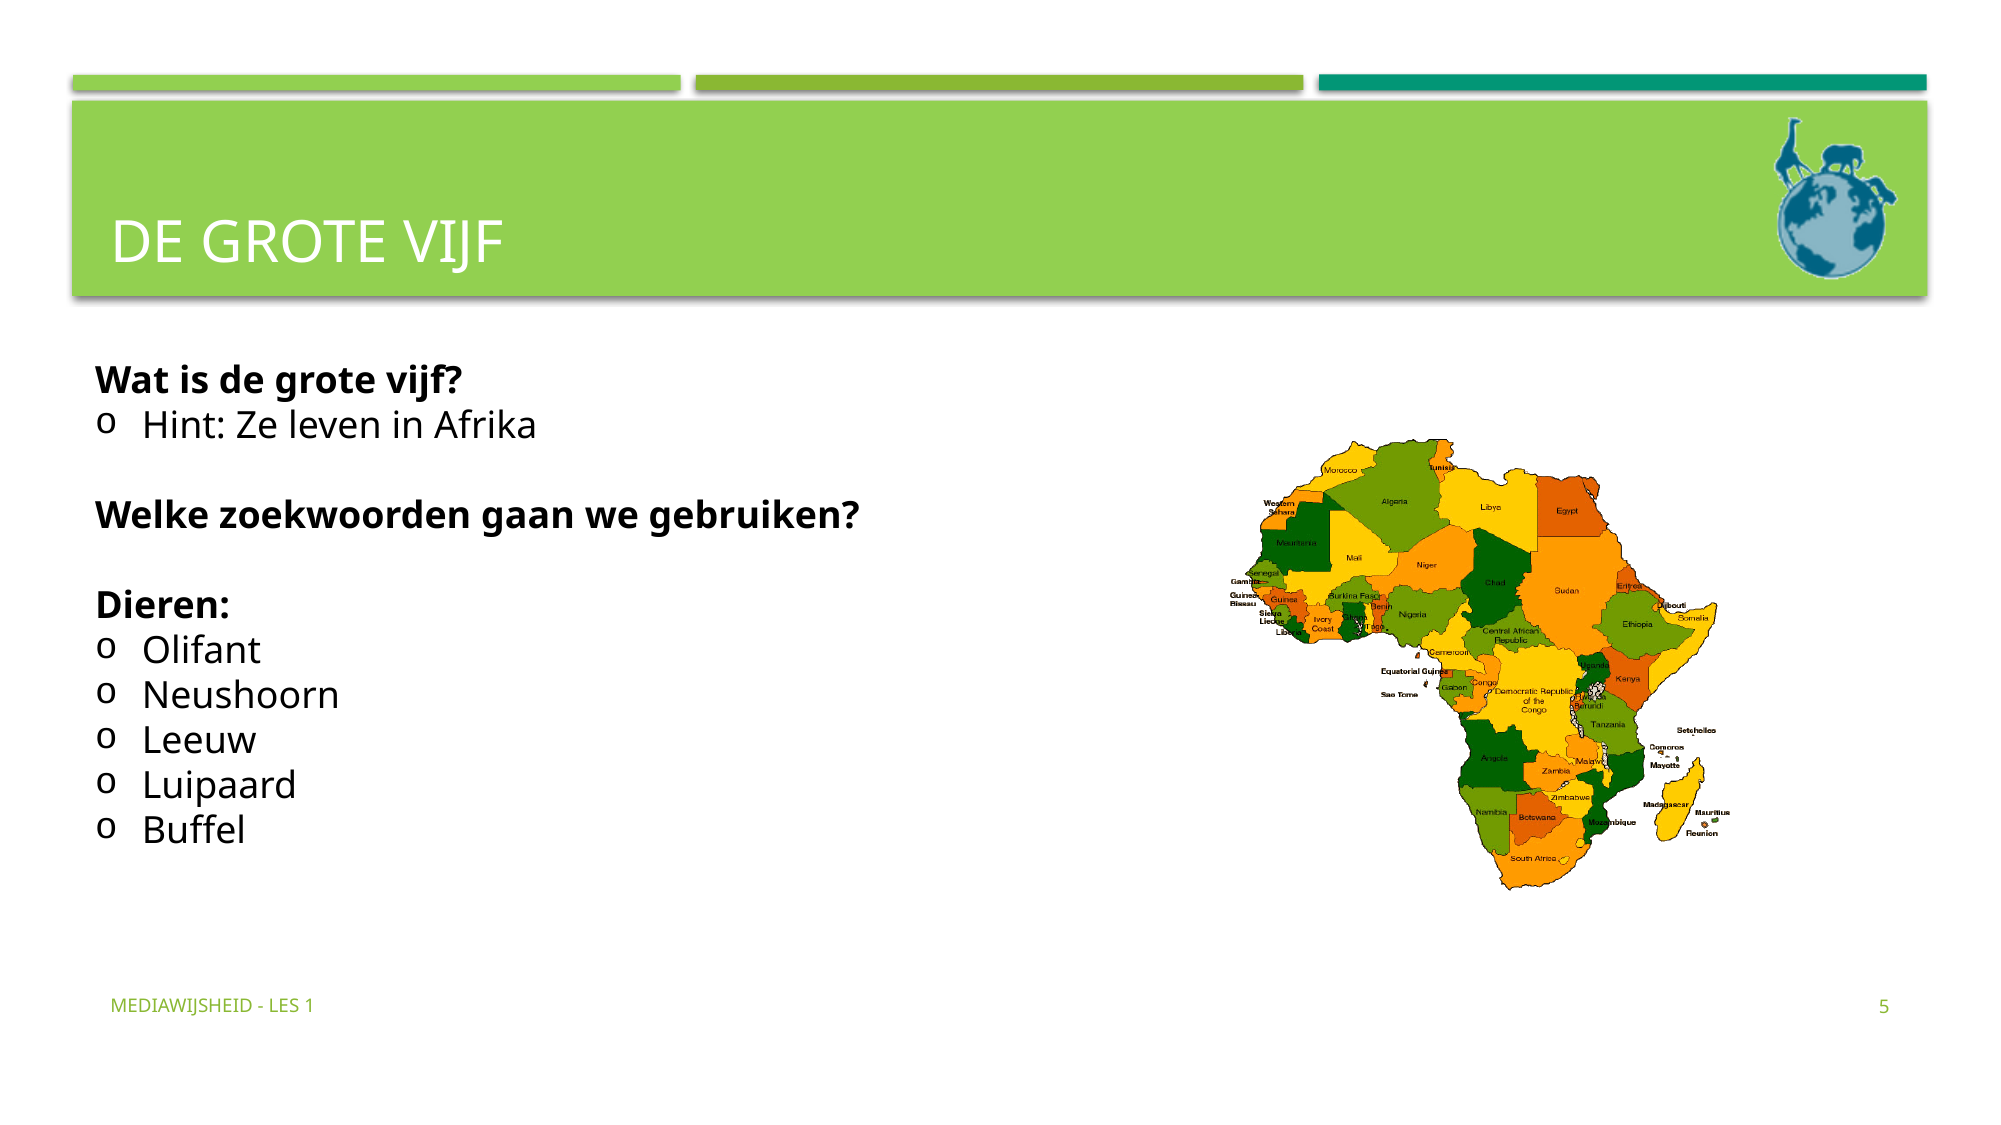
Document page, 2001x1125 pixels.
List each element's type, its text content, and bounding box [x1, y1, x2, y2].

title De grote vijf [95, 115, 1747, 282]
text_box Wat is de grote vijf? Hint: Ze leven in Afrika Welke zoekwoorden gaan we gebruiken? Dieren: Olifant Neushoorn Leeuw Luipaard Buffel [80, 348, 1921, 859]
picture [1752, 102, 1921, 282]
slide_number 5 [1732, 977, 1905, 1037]
picture [1228, 439, 1733, 895]
footer Mediawijsheid - Les 1 [95, 976, 1230, 1037]
